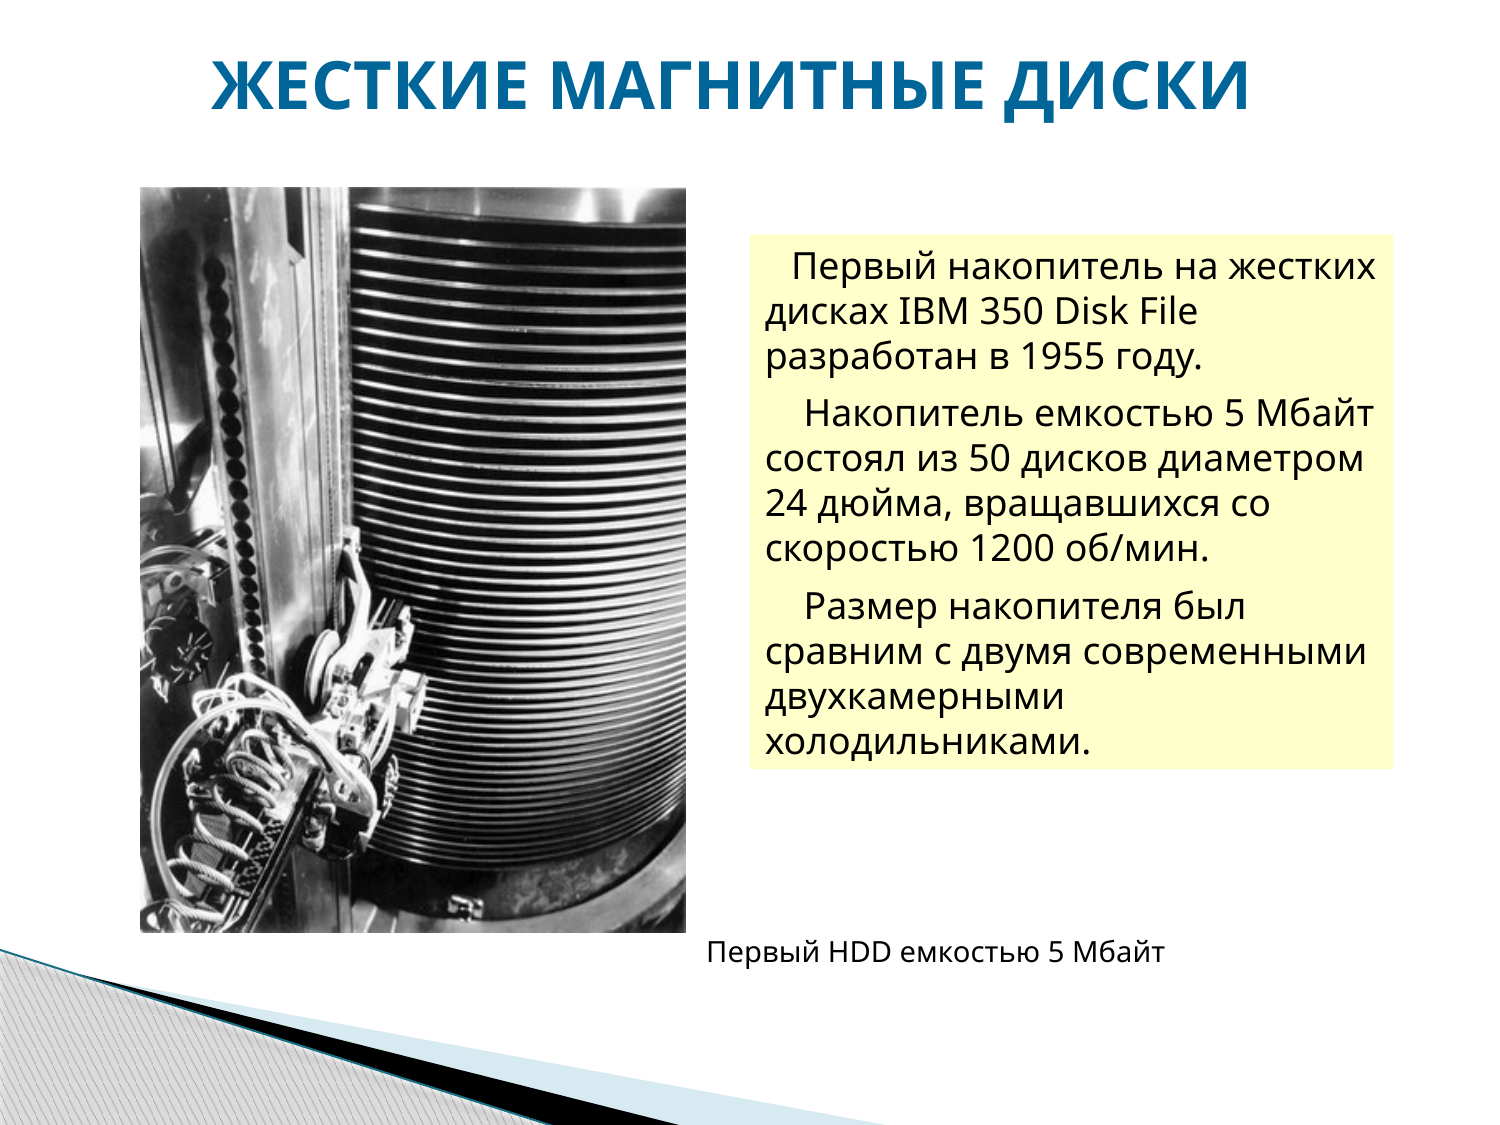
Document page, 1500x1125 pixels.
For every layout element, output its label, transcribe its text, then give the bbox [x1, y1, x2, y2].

text_box Первый накопитель на жестких дисках IBM 350 Disk File разработан в 1955 году. Накопитель емкостью 5 Мбайт состоял из 50 дисков диаметром 24 дюйма, вращавшихся со скоростью 1200 об/мин. Размер накопителя был сравним с двумя современными двухкамерными холодильниками. [750, 234, 1394, 770]
text_box ЖЕСТКИЕ МАГНИТНЫЕ ДИСКИ [46, 35, 1418, 130]
picture [140, 187, 686, 934]
text_box Первый HDD емкостью 5 Мбайт [691, 925, 1318, 976]
